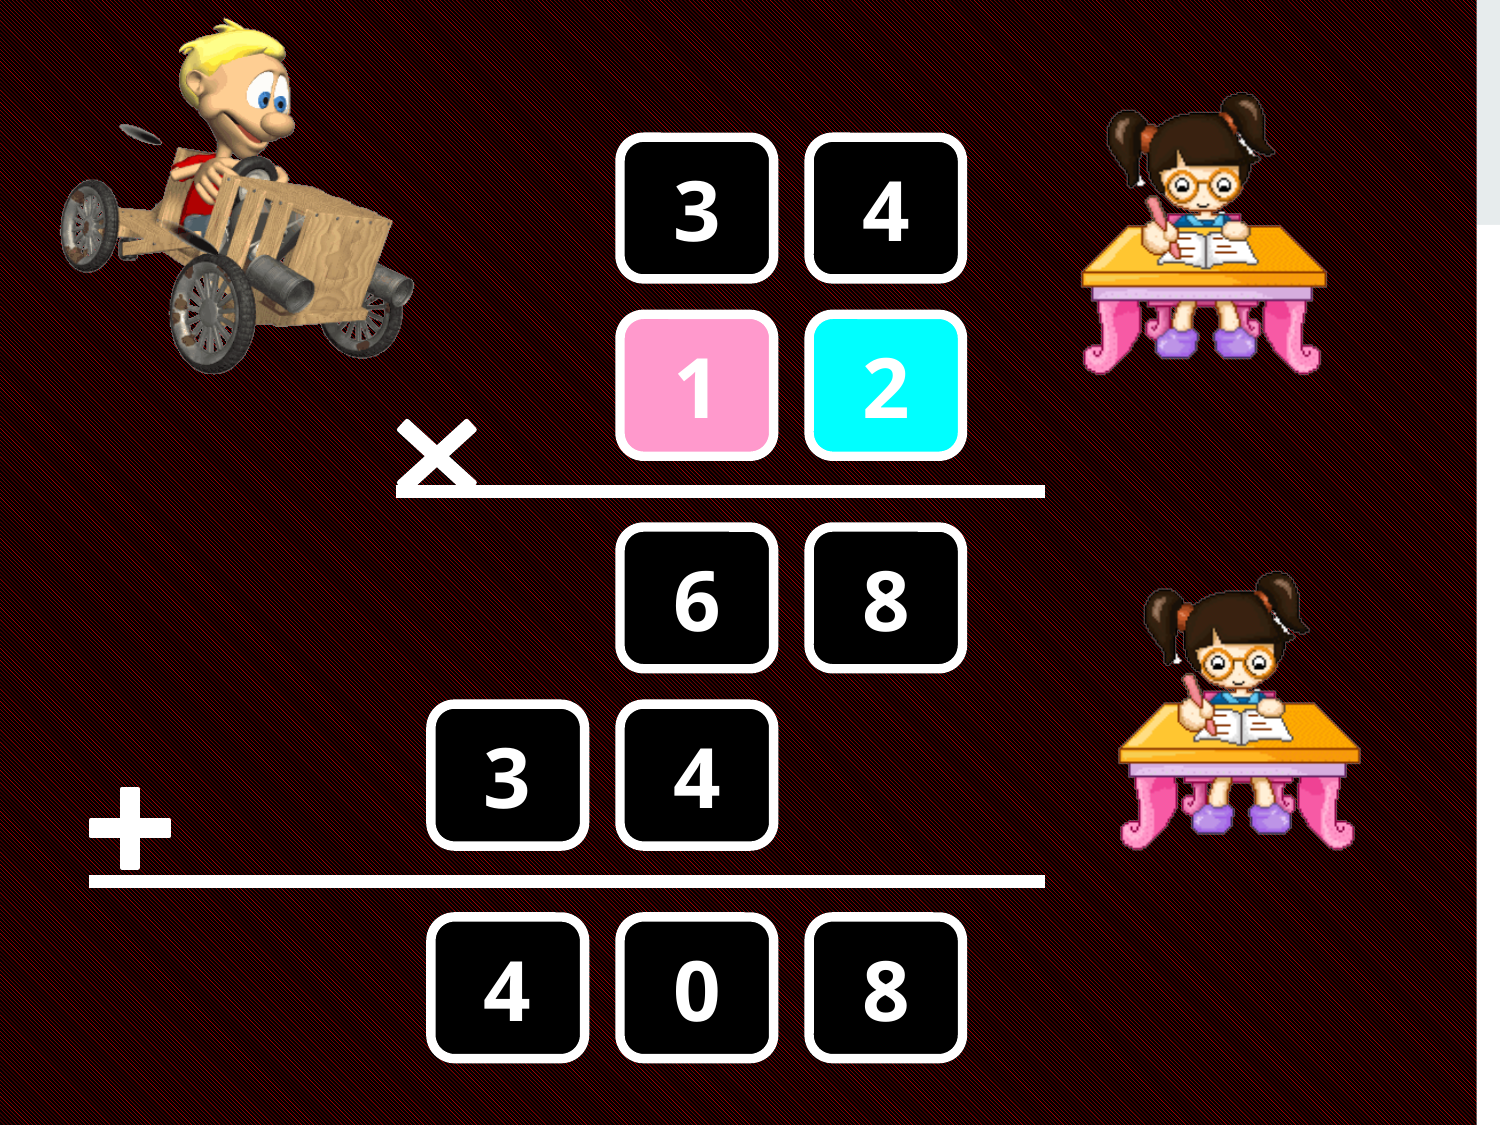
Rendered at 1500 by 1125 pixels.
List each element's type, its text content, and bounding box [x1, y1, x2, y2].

text_box 8 [806, 914, 965, 1061]
text_box 4 [617, 701, 777, 849]
text_box 1 [617, 311, 777, 459]
picture [1041, 84, 1361, 398]
text_box [396, 418, 477, 486]
text_box 3 [617, 134, 777, 282]
text_box 4 [428, 914, 587, 1061]
text_box 6 [617, 524, 777, 672]
text_box [89, 787, 171, 870]
text_box 3 [428, 701, 587, 849]
picture [36, 9, 438, 390]
text_box 8 [806, 524, 965, 672]
text_box 4 [806, 134, 965, 282]
picture [1080, 563, 1395, 873]
text_box 0 [617, 914, 777, 1061]
text_box 2 [806, 311, 965, 459]
